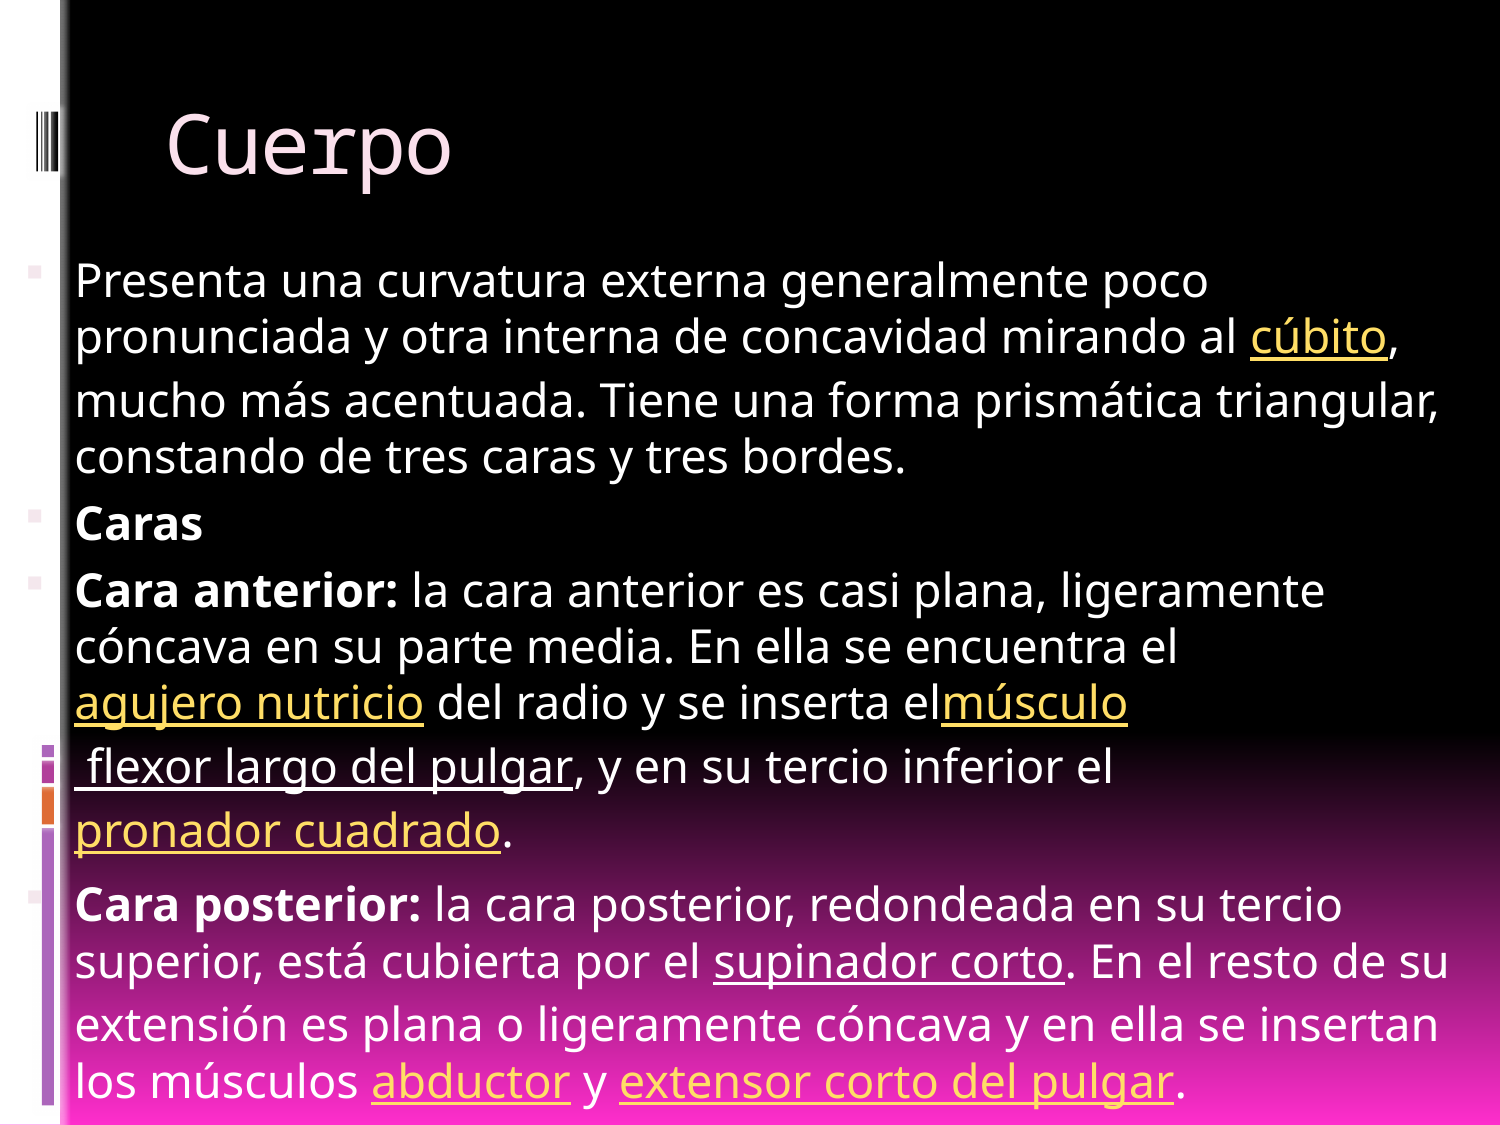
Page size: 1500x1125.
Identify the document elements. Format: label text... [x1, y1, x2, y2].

list Presenta una curvatura externa generalmente poco pronunciada y otra interna de concavidad mirando al cúbito, mucho más acentuada. Tiene una forma prismática triangular, constando de tres caras y tres bordes. Caras Cara anterior: la cara anterior es casi plana, ligeramente cóncava en su parte media. En ella se encuentra el agujero nutricio del radio y se inserta elmúsculo flexor largo del pulgar, y en su tercio inferior el pronador cuadrado. Cara posterior: la cara posterior, redondeada en su tercio superior, está cubierta por el supinador corto. En el resto de su extensión es plana o ligeramente cóncava y en ella se insertan los músculos abductor y extensor corto del pulgar. [0, 175, 1500, 1125]
title Cuerpo [150, 83, 1425, 175]
